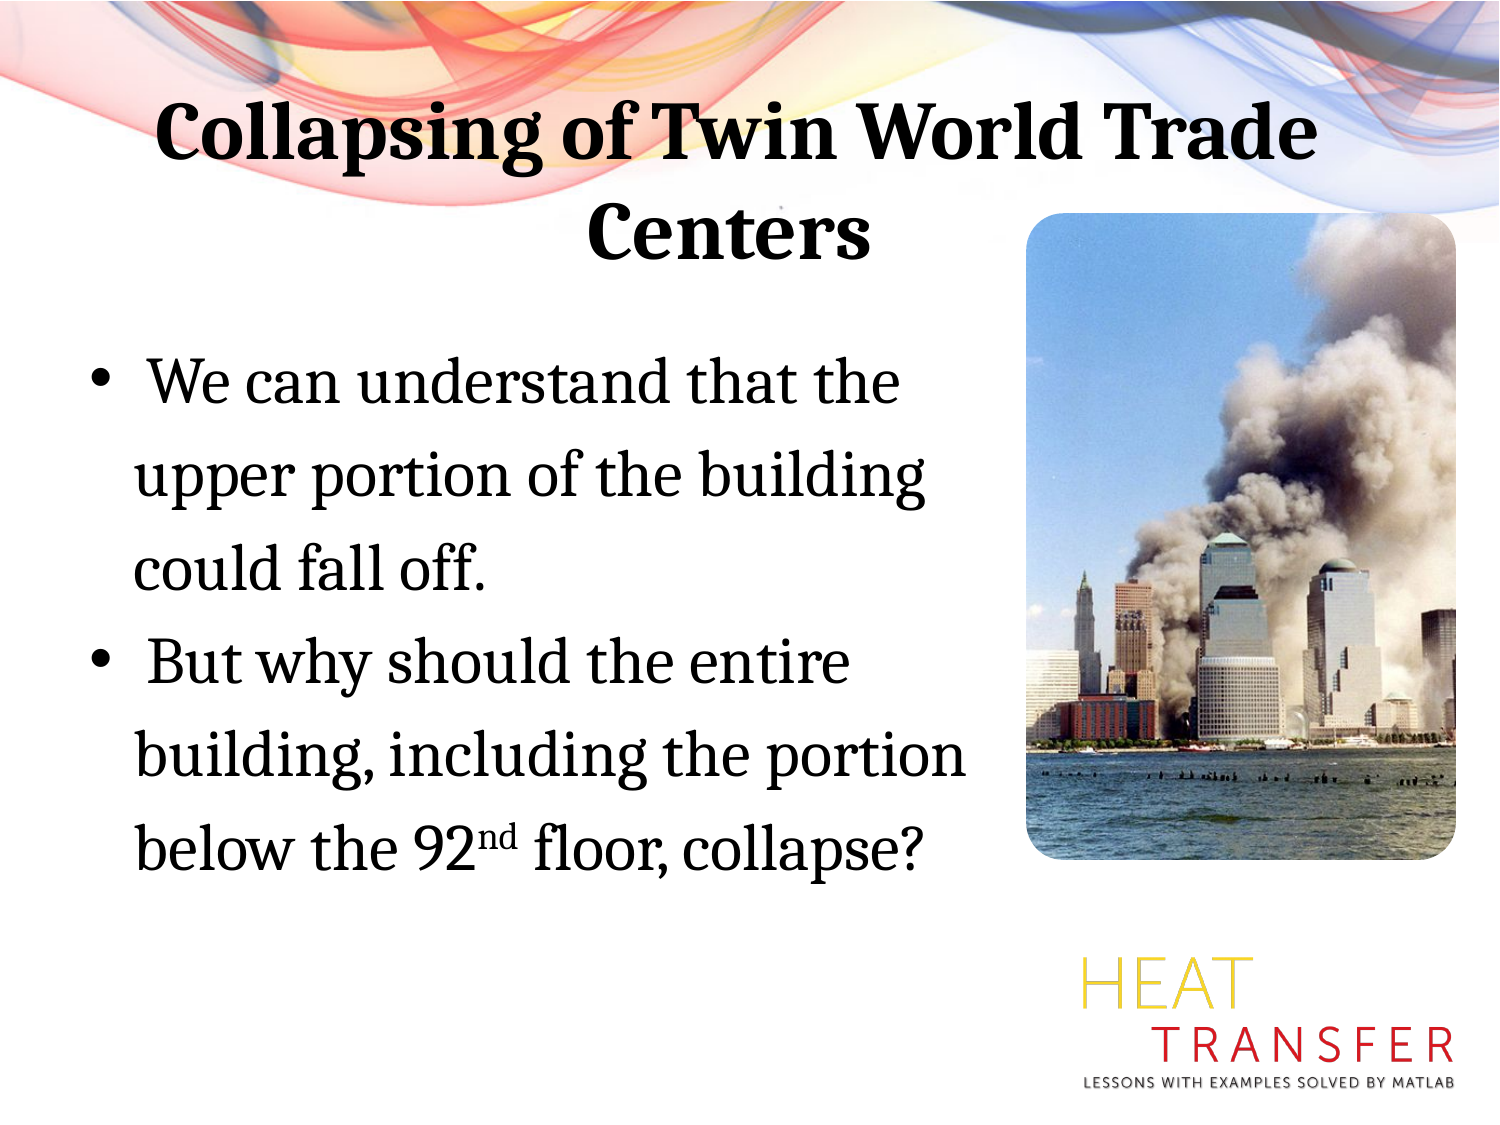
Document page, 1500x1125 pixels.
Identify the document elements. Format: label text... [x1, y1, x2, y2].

picture [0, 1, 1499, 243]
picture [1075, 946, 1464, 1093]
picture [1025, 212, 1457, 861]
text_box Collapsing of Twin World Trade Centers [0, 68, 1481, 284]
text_box We can understand that the upper portion of the building could fall off. But why should the entire building, including the portion below the 92nd floor, collapse? [75, 329, 1376, 975]
